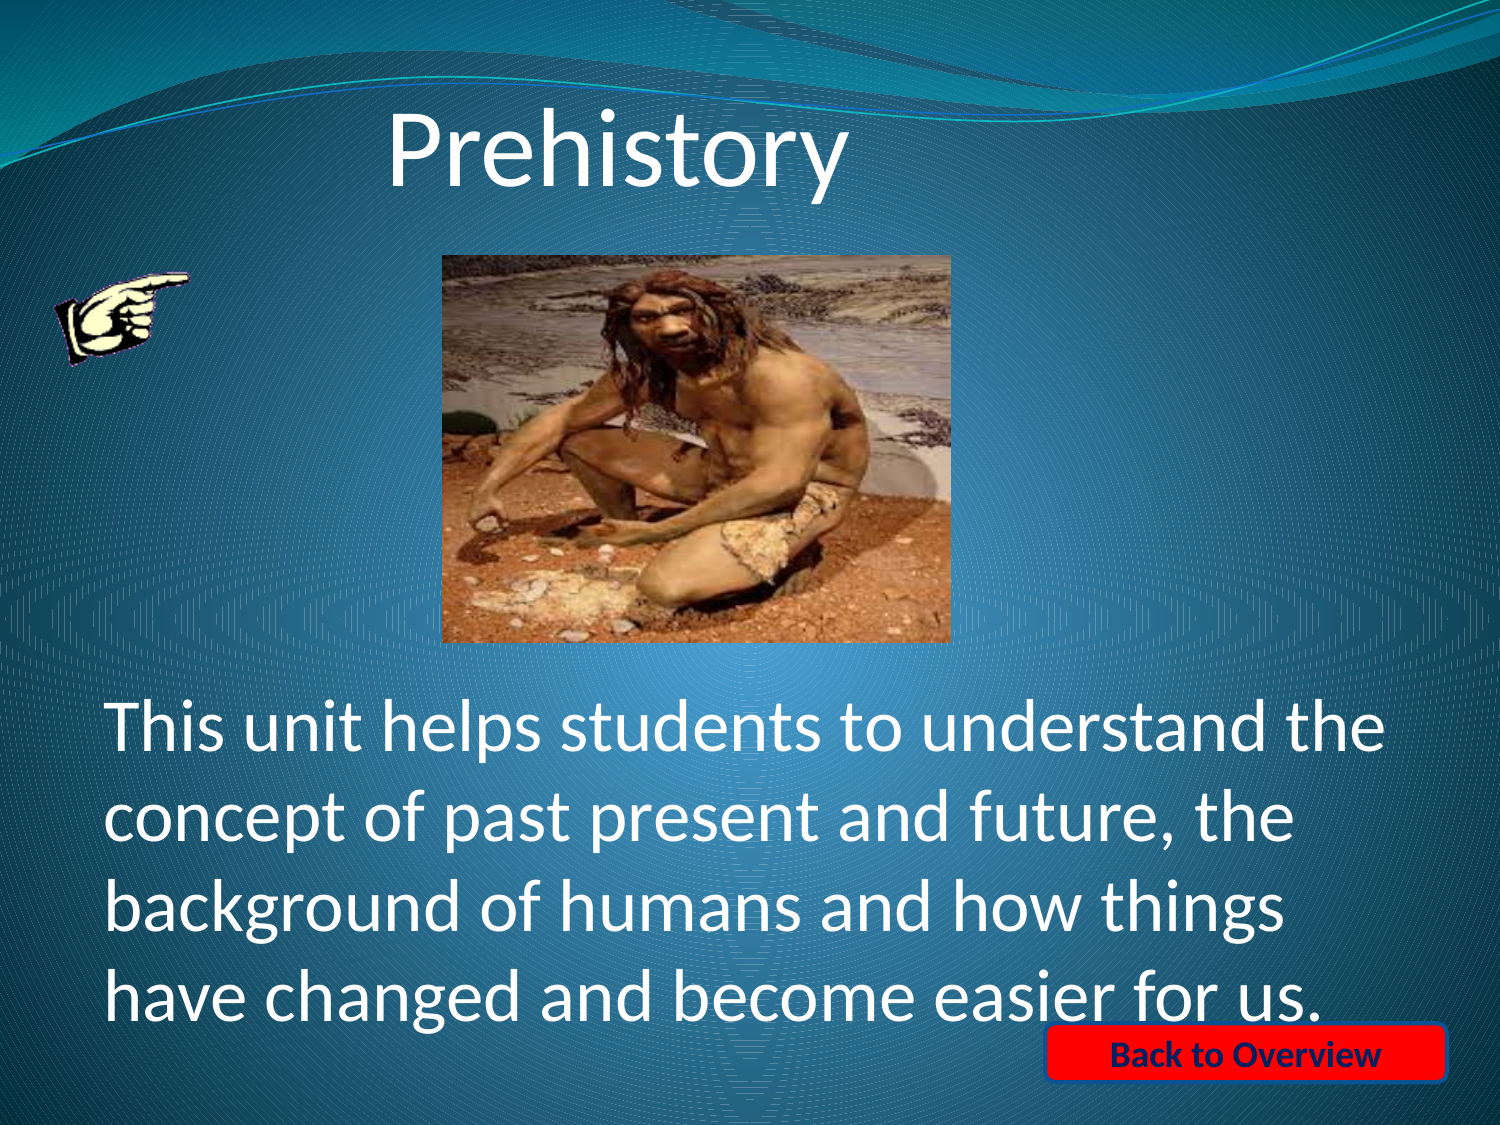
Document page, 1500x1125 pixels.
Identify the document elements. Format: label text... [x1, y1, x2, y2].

picture [442, 255, 951, 644]
text_box This unit helps students to understand the concept of past present and future, the background of humans and how things have changed and become easier for us. [88, 668, 1412, 1044]
text_box Prehistory [216, 66, 1351, 225]
text_box Back to Overview [1043, 1021, 1449, 1085]
picture [52, 255, 237, 367]
